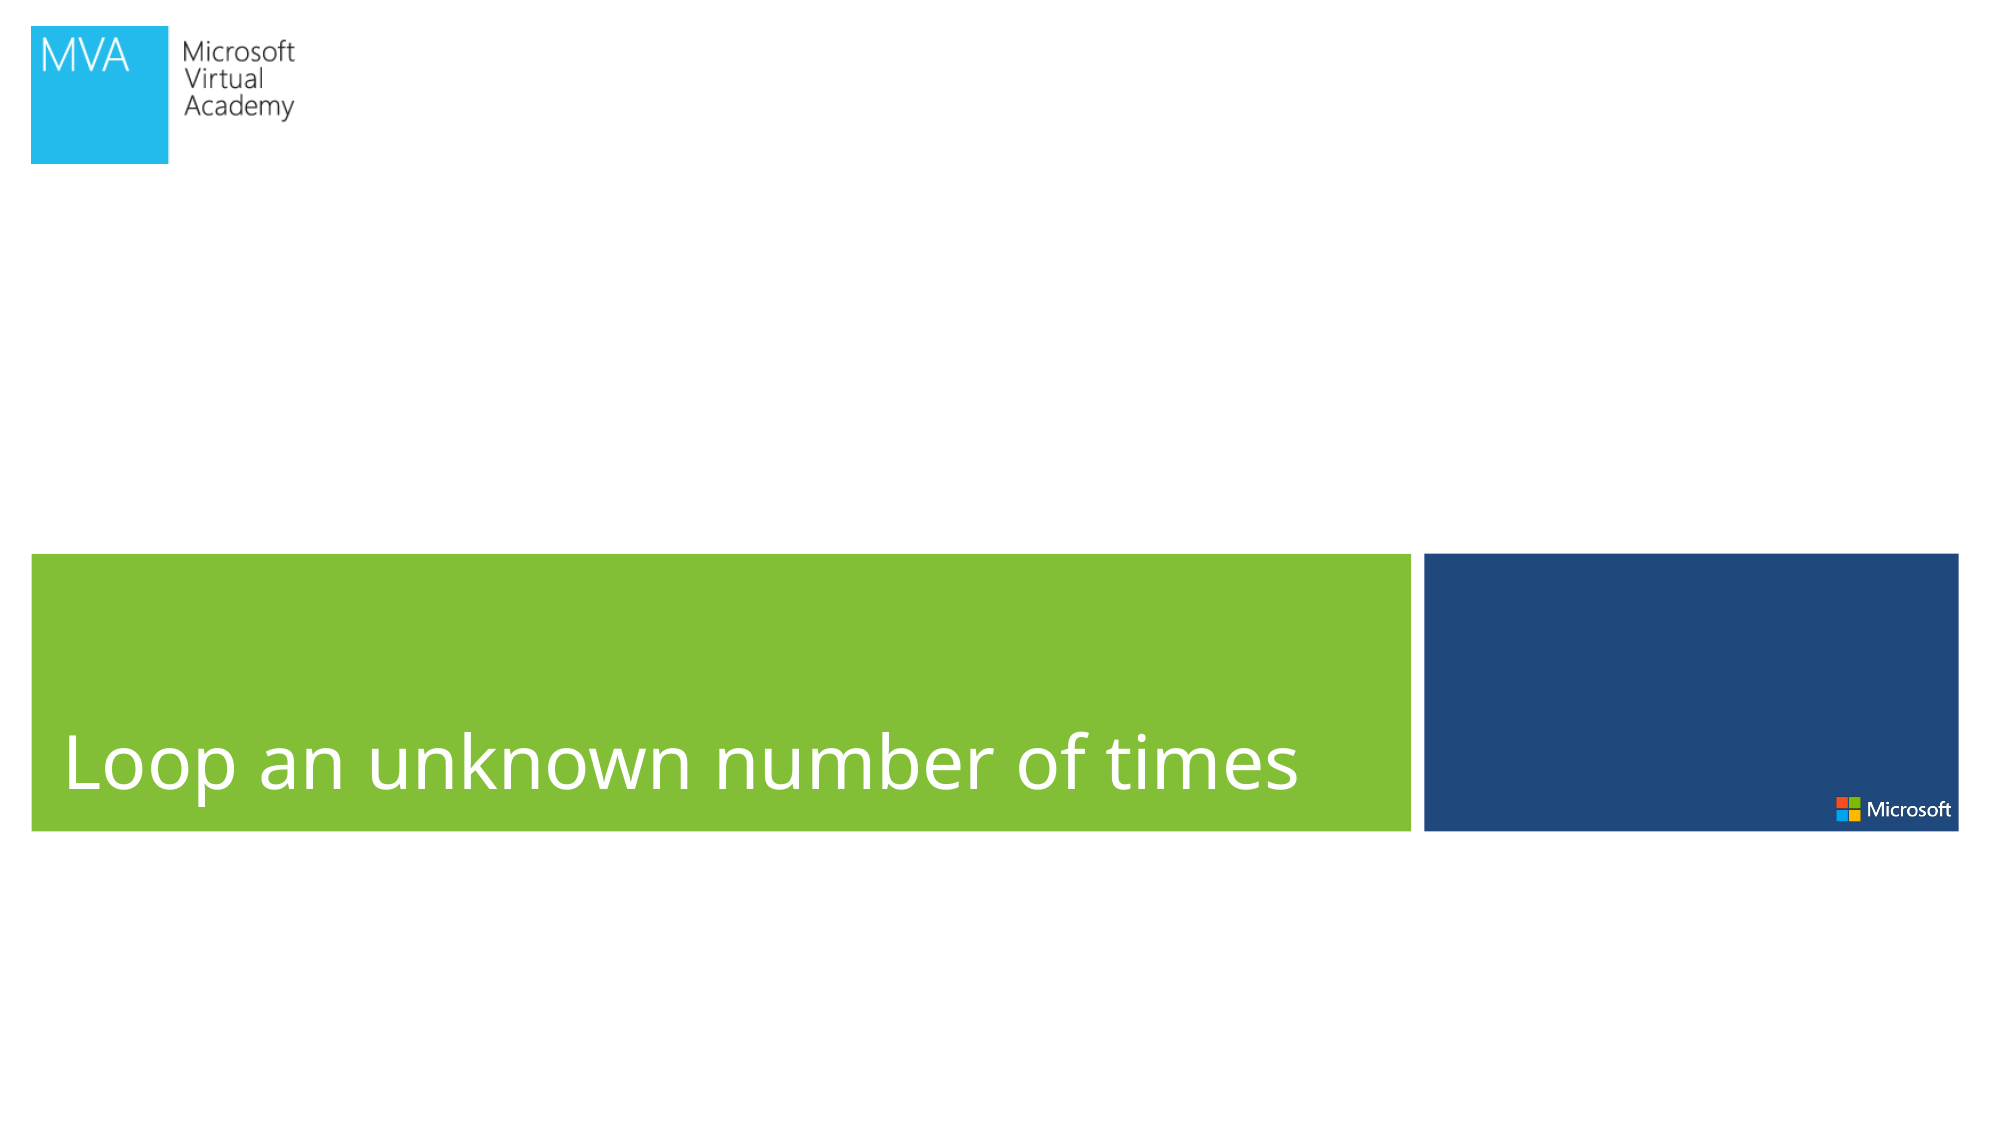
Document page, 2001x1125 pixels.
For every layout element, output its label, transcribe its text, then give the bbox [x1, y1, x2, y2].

picture [1834, 790, 1956, 827]
list Loop an unknown number of times [47, 568, 1396, 813]
picture [31, 26, 374, 164]
